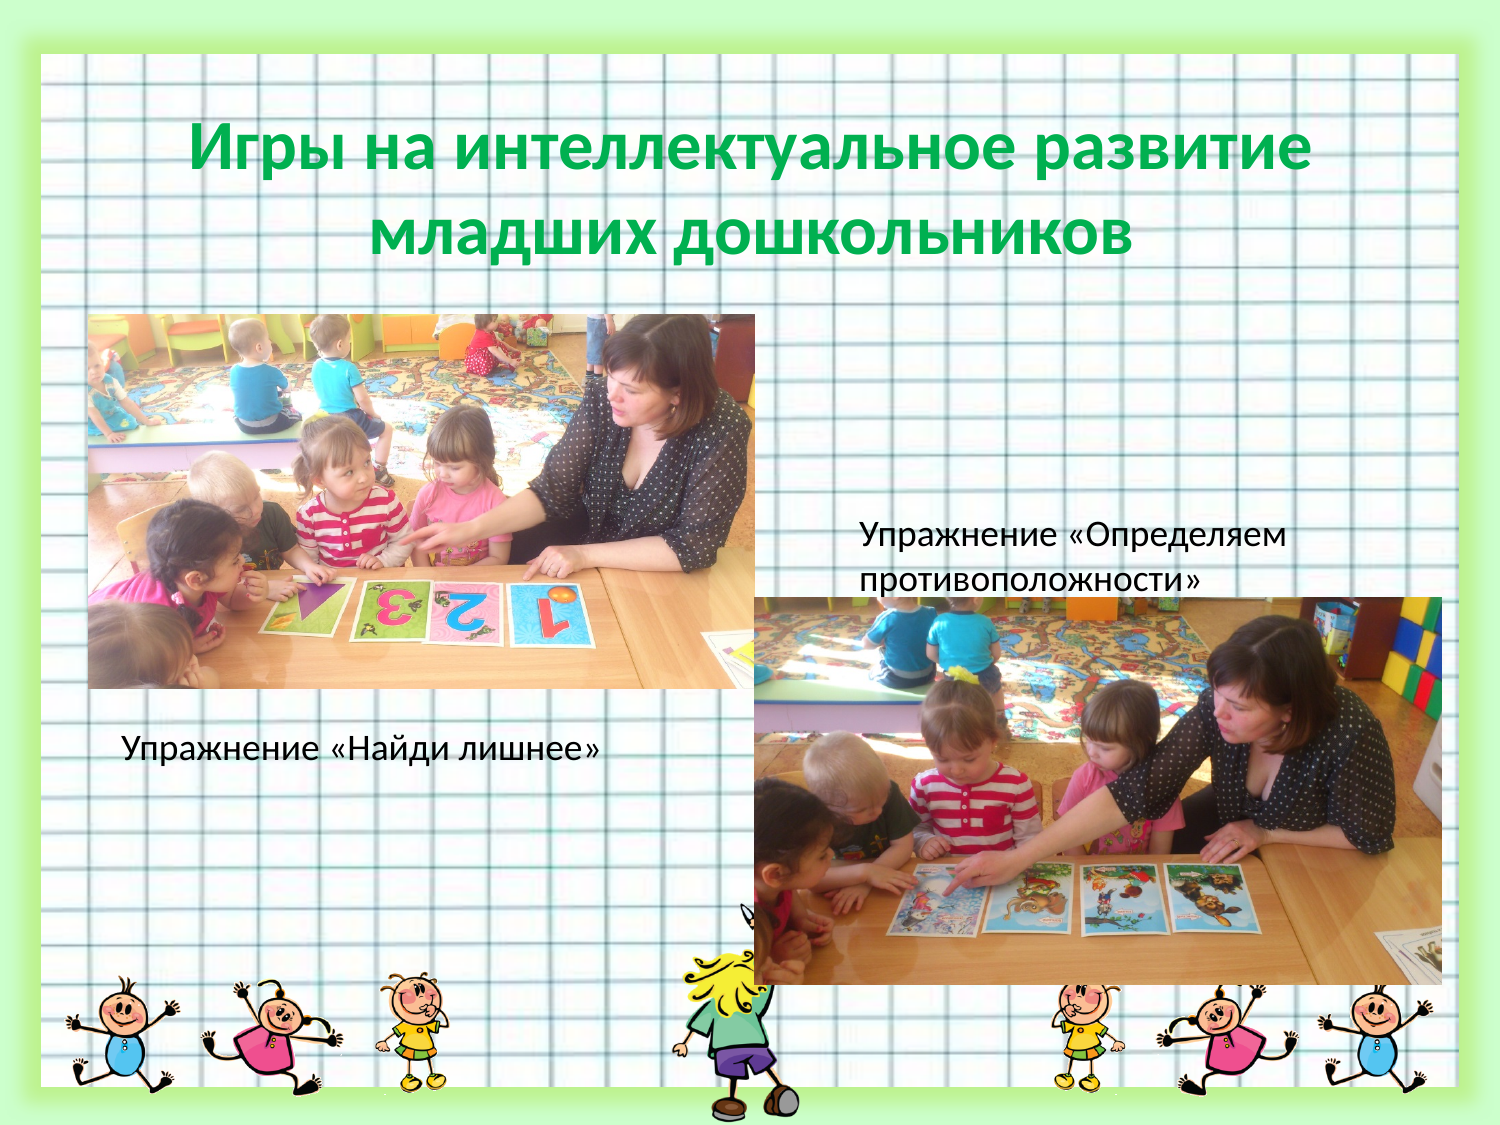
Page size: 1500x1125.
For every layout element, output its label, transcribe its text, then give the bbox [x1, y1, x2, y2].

picture [41, 54, 1459, 1125]
text_box Упражнение «Определяем противоположности» [844, 501, 1353, 596]
title Игры на интеллектуальное развитие младших дошкольников [76, 90, 1427, 278]
text_box Упражнение «Найди лишнее» [106, 715, 749, 776]
